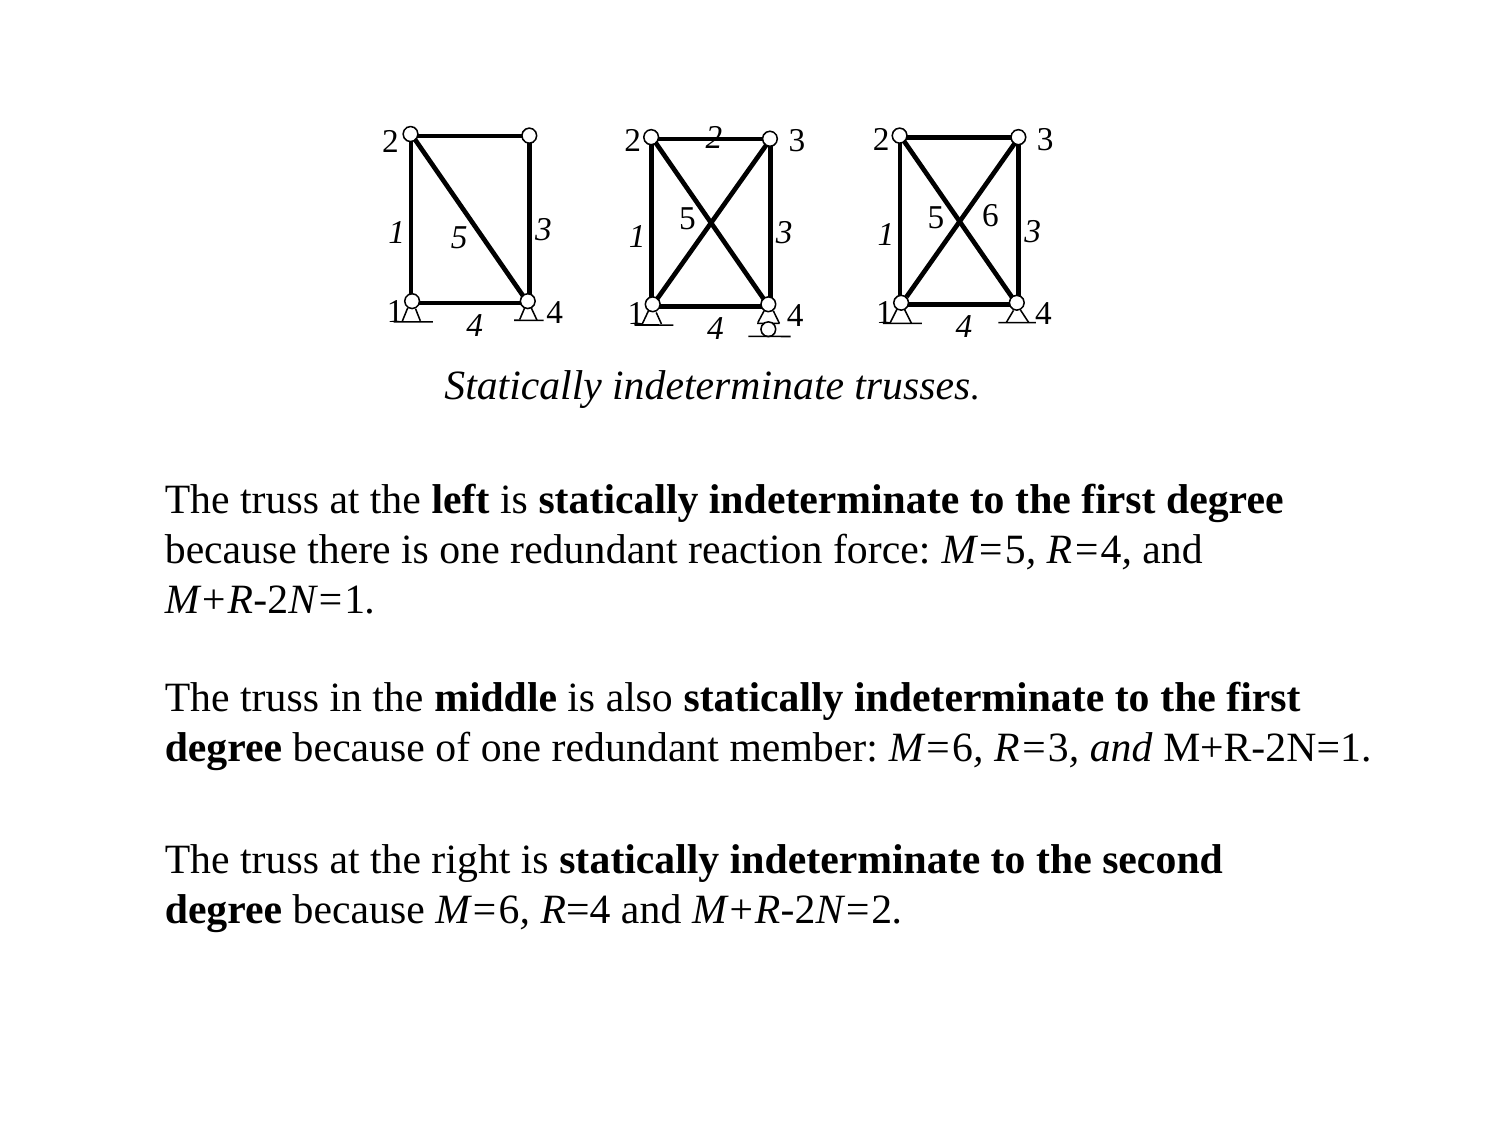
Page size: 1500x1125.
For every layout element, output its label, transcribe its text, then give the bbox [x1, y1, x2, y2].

text_box 4 [531, 282, 575, 330]
text_box 5 [664, 188, 715, 232]
text_box [762, 131, 778, 147]
text_box The truss at the right is statically indeterminate to the second degree because M=6, R=4 and M+R-2N=2. [149, 824, 1275, 940]
text_box 2 [857, 109, 902, 157]
text_box 2 [690, 107, 739, 155]
text_box 4 [451, 295, 500, 343]
text_box [760, 321, 775, 336]
text_box 5 [912, 187, 963, 230]
text_box [521, 128, 537, 144]
text_box [520, 293, 536, 309]
text_box 1 [862, 204, 911, 252]
text_box 3 [773, 110, 818, 158]
text_box [1009, 295, 1020, 311]
text_box 3 [1021, 109, 1066, 157]
text_box [905, 296, 909, 309]
text_box 3 [760, 203, 810, 250]
text_box Statically indeterminate trusses. [412, 350, 1013, 415]
text_box 2 [609, 110, 654, 158]
text_box 4 [940, 296, 989, 344]
text_box 4 [692, 298, 741, 346]
text_box [410, 135, 530, 304]
text_box 2 [367, 111, 416, 159]
text_box 4 [771, 285, 816, 333]
text_box The truss at the left is statically indeterminate to the first degree because there is one redundant reaction force: M=5, R=4, and M+R-2N=1. [150, 464, 1375, 629]
text_box [900, 137, 1019, 305]
text_box 5 [435, 207, 485, 255]
text_box [651, 139, 771, 307]
text_box 3 [1009, 201, 1058, 249]
text_box 3 [520, 199, 569, 247]
text_box 1 [613, 206, 663, 254]
text_box [657, 299, 661, 311]
text_box [902, 128, 908, 143]
text_box [404, 293, 420, 309]
text_box 1 [860, 282, 905, 330]
text_box [654, 130, 659, 144]
text_box 1 [373, 203, 422, 250]
text_box [1010, 129, 1026, 145]
text_box [760, 296, 771, 312]
text_box 6 [967, 185, 1014, 229]
text_box The truss in the middle is also statically indeterminate to the first degree because of one redundant member: M=6, R=3, and M+R-2N=1. [150, 662, 1388, 778]
text_box 1 [371, 281, 416, 329]
text_box 1 [612, 284, 657, 332]
text_box 4 [1020, 284, 1064, 332]
